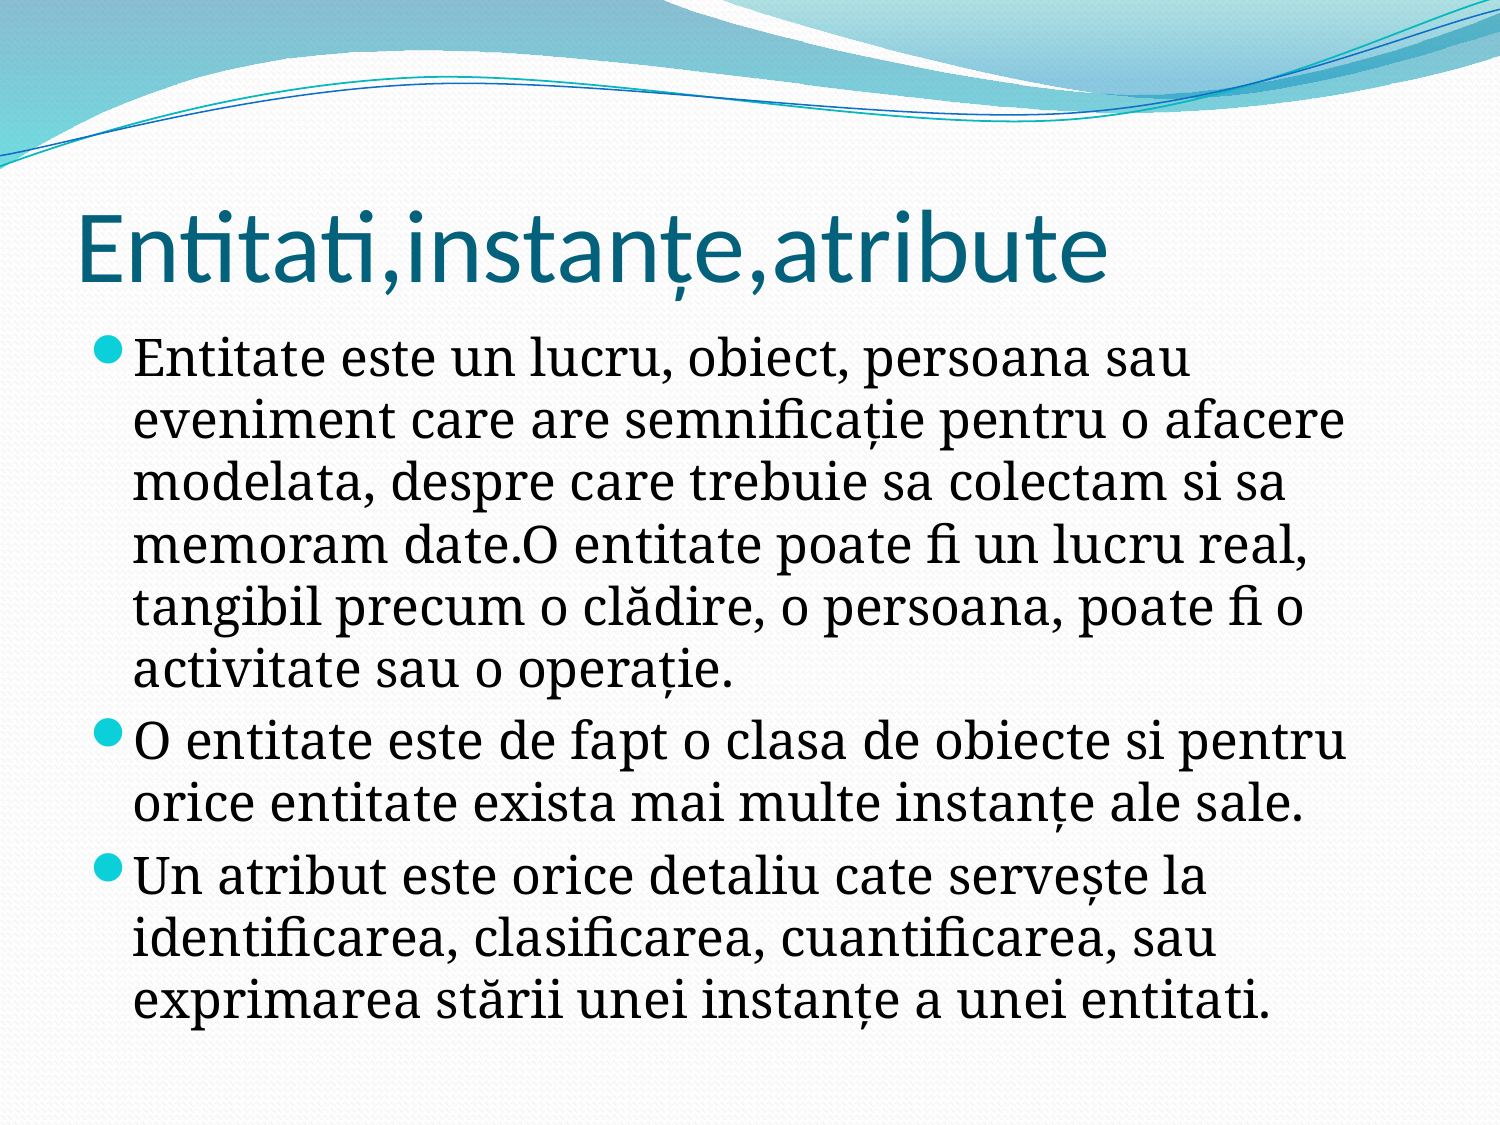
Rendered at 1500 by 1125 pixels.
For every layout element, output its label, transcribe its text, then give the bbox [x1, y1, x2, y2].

title Entitati,instanțe,atribute [75, 115, 1425, 303]
list Entitate este un lucru, obiect, persoana sau eveniment care are semnificație pentru o afacere modelata, despre care trebuie sa colectam si sa memoram date.O entitate poate fi un lucru real, tangibil precum o clădire, o persoana, poate fi o activitate sau o operație. O entitate este de fapt o clasa de obiecte si pentru orice entitate exista mai multe instanțe ale sale. Un atribut este orice detaliu cate servește la identificarea, clasificarea, cuantificarea, sau exprimarea stării unei instanțe a unei entitati. [75, 317, 1425, 1038]
